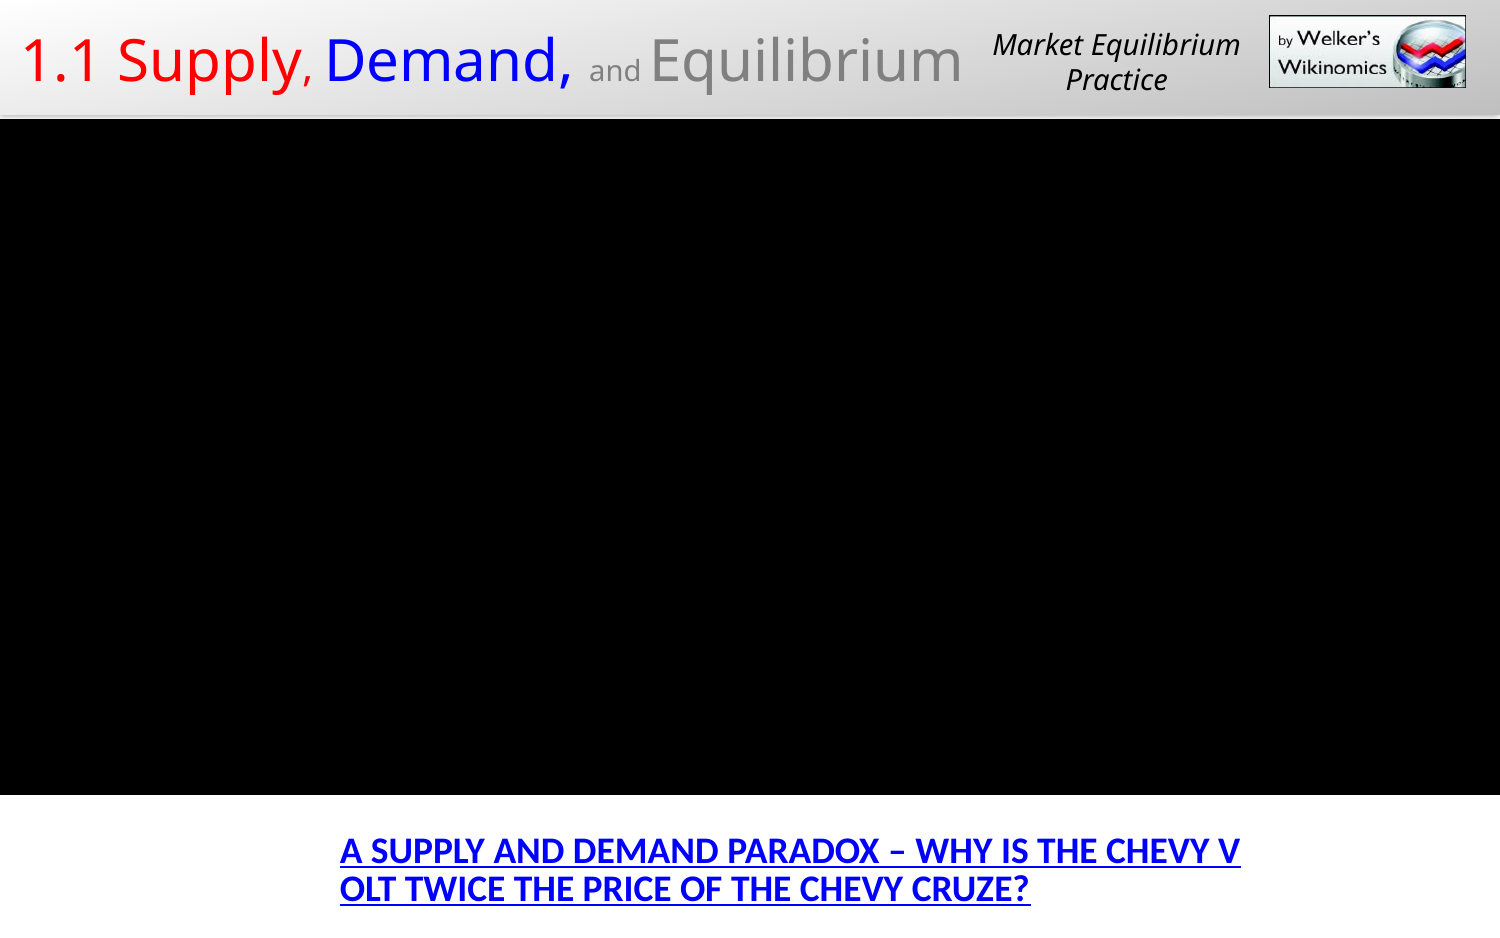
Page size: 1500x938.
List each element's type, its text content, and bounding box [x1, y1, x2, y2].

text_box A SUPPLY AND DEMAND PARADOX – WHY IS THE CHEVY VOLT TWICE THE PRICE OF THE CHEVY CRUZE? [324, 818, 1263, 879]
picture [0, 118, 1500, 795]
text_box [0, 0, 1500, 115]
